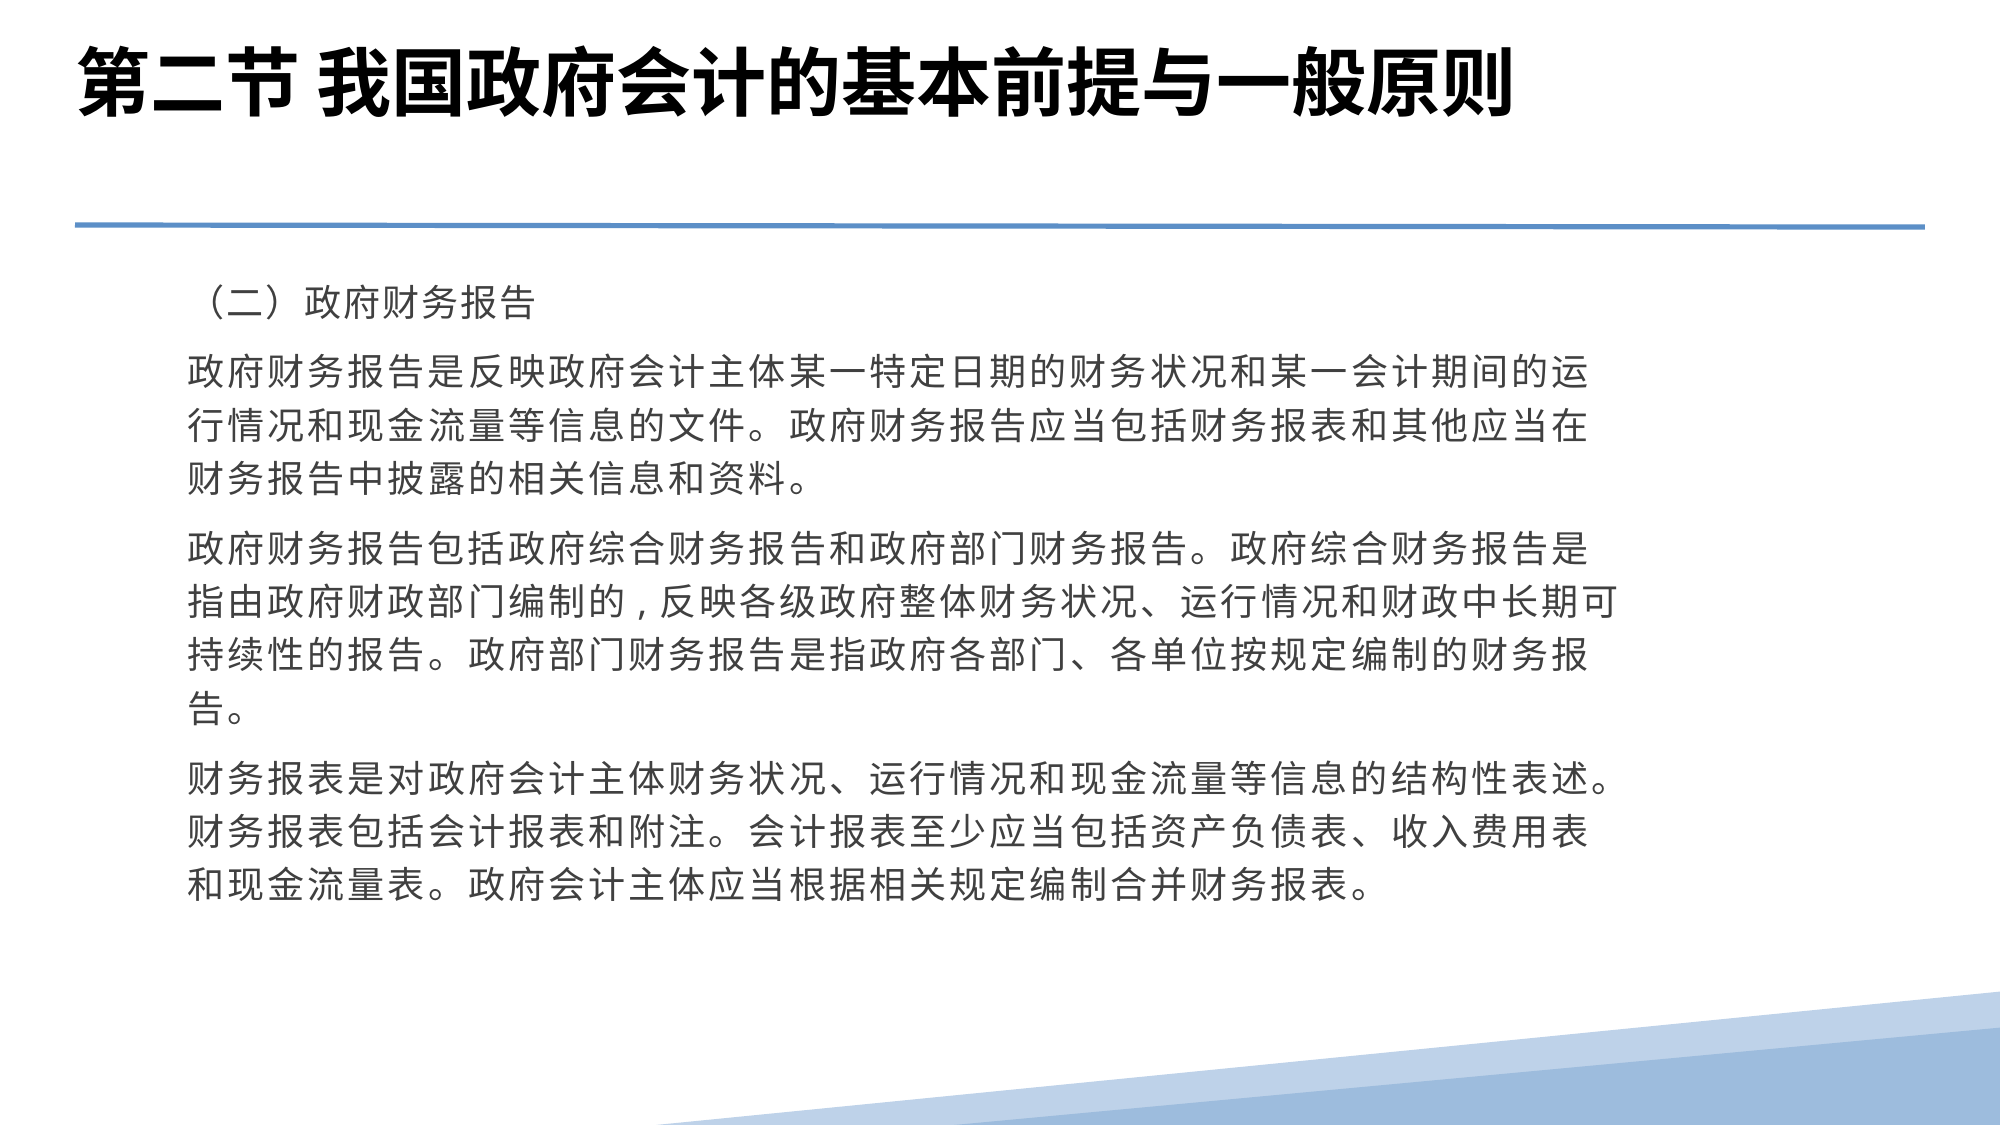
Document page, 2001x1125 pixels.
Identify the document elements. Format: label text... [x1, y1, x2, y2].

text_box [74, 224, 1925, 228]
text_box 第二节 我国政府会计的基本前提与一般原则 [75, 24, 1925, 125]
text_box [656, 991, 2000, 1125]
text_box （二）政府财务报告 政府财务报告是反映政府会计主体某一特定日期的财务状况和某一会计期间的运行情况和现金流量等信息的文件。政府财务报告应当包括财务报表和其他应当在财务报告中披露的相关信息和资料。 政府财务报告包括政府综合财务报告和政府部门财务报告。政府综合财务报告是指由政府财政部门编制的,反映各级政府整体财务状况、运行情况和财政中长期可持续性的报告。政府部门财务报告是指政府各部门、各单位按规定编制的财务报告。 财务报表是对政府会计主体财务状况、运行情况和现金流量等信息的结构性表述。财务报表包括会计报表和附注。会计报表至少应当包括资产负债表、收入费用表和现金流量表。政府会计主体应当根据相关规定编制合并财务报表。 [176, 265, 1637, 915]
